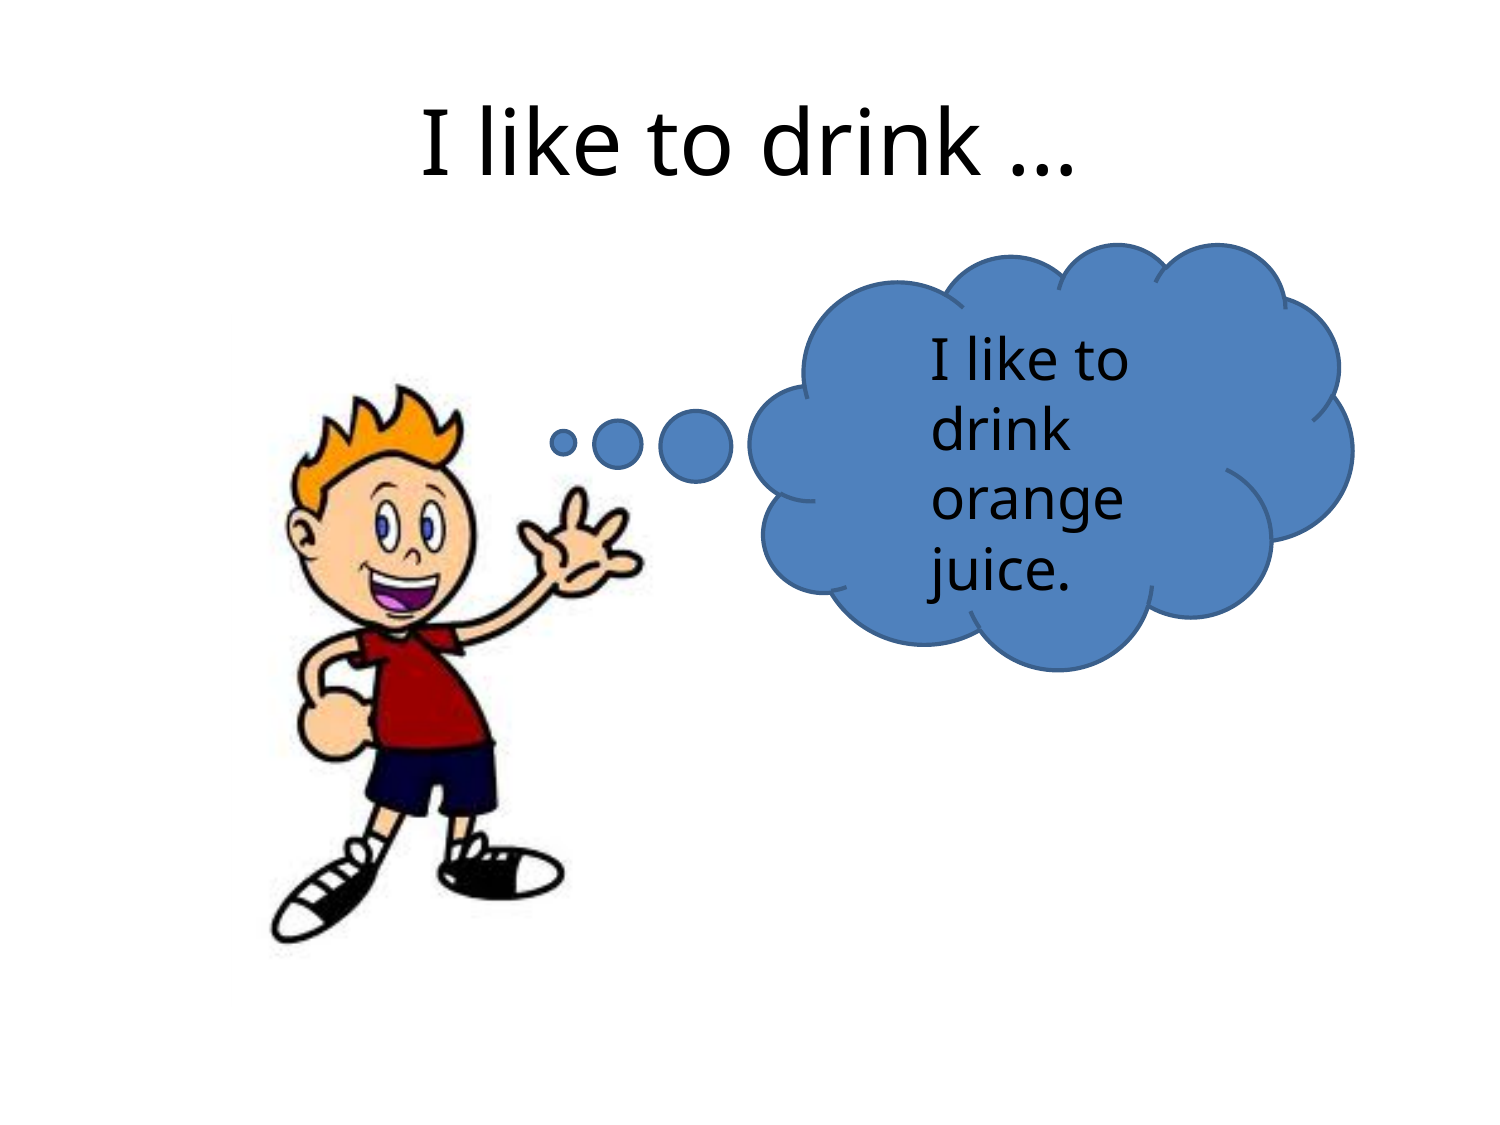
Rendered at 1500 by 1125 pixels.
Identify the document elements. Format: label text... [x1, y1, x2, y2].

picture [229, 314, 692, 1007]
title I like to drink … [75, 45, 1425, 233]
text_box [696, 408, 734, 484]
text_box [747, 242, 1355, 673]
text_box I like to drink orange juice. [915, 314, 1247, 610]
